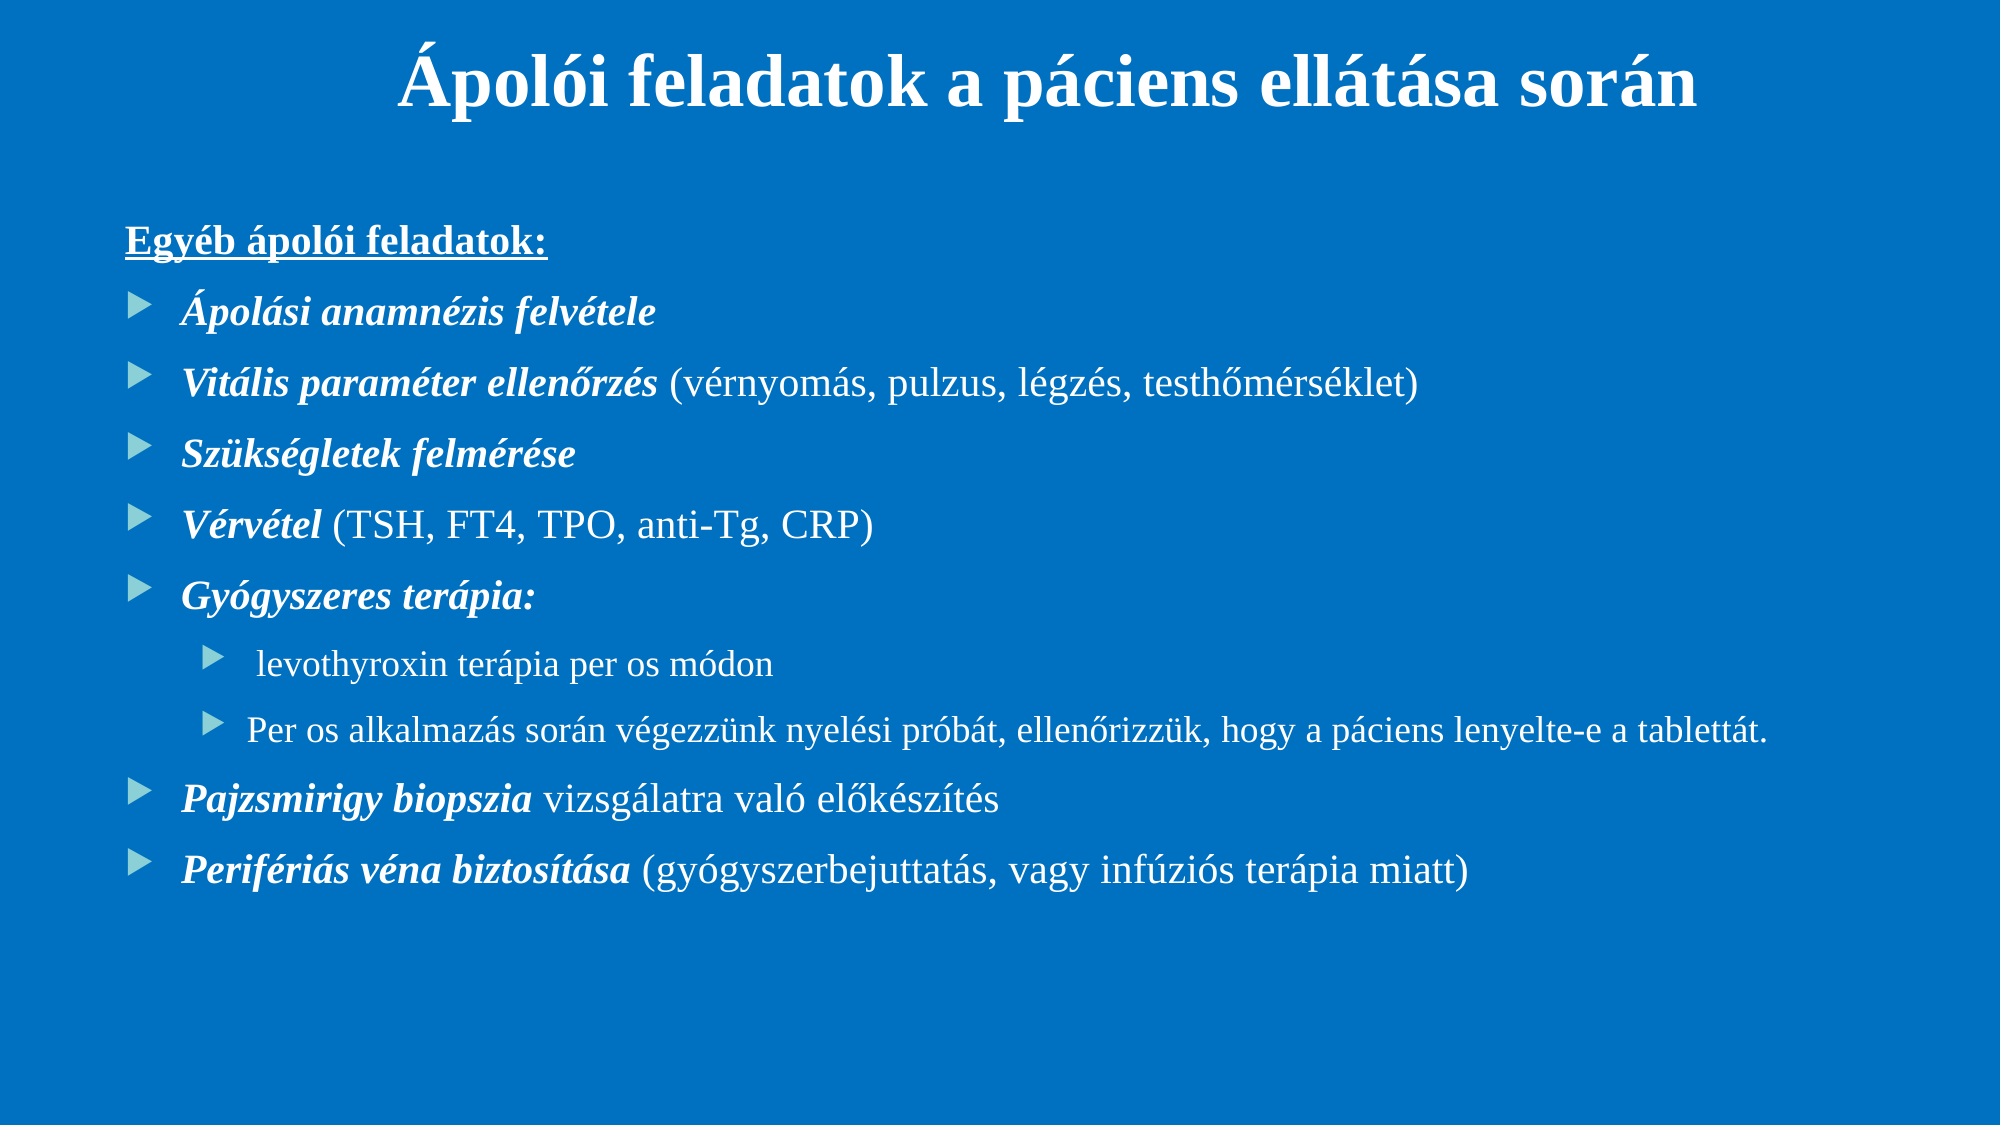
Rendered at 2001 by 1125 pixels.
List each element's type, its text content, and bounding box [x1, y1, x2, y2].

list Egyéb ápolói feladatok: Ápolási anamnézis felvétele Vitális paraméter ellenőrzés (vérnyomás, pulzus, légzés, testhőmérséklet) Szükségletek felmérése Vérvétel (TSH, FT4, TPO, anti-Tg, CRP) Gyógyszeres terápia: levothyroxin terápia per os módon Per os alkalmazás során végezzünk nyelési próbát, ellenőrizzük, hogy a páciens lenyelte-e a tablettát. Pajzsmirigy biopszia vizsgálatra való előkészítés Perifériás véna biztosítása (gyógyszerbejuttatás, vagy infúziós terápia miatt) [109, 205, 1897, 1080]
title Ápolói feladatok a páciens ellátása során [382, 23, 1733, 185]
